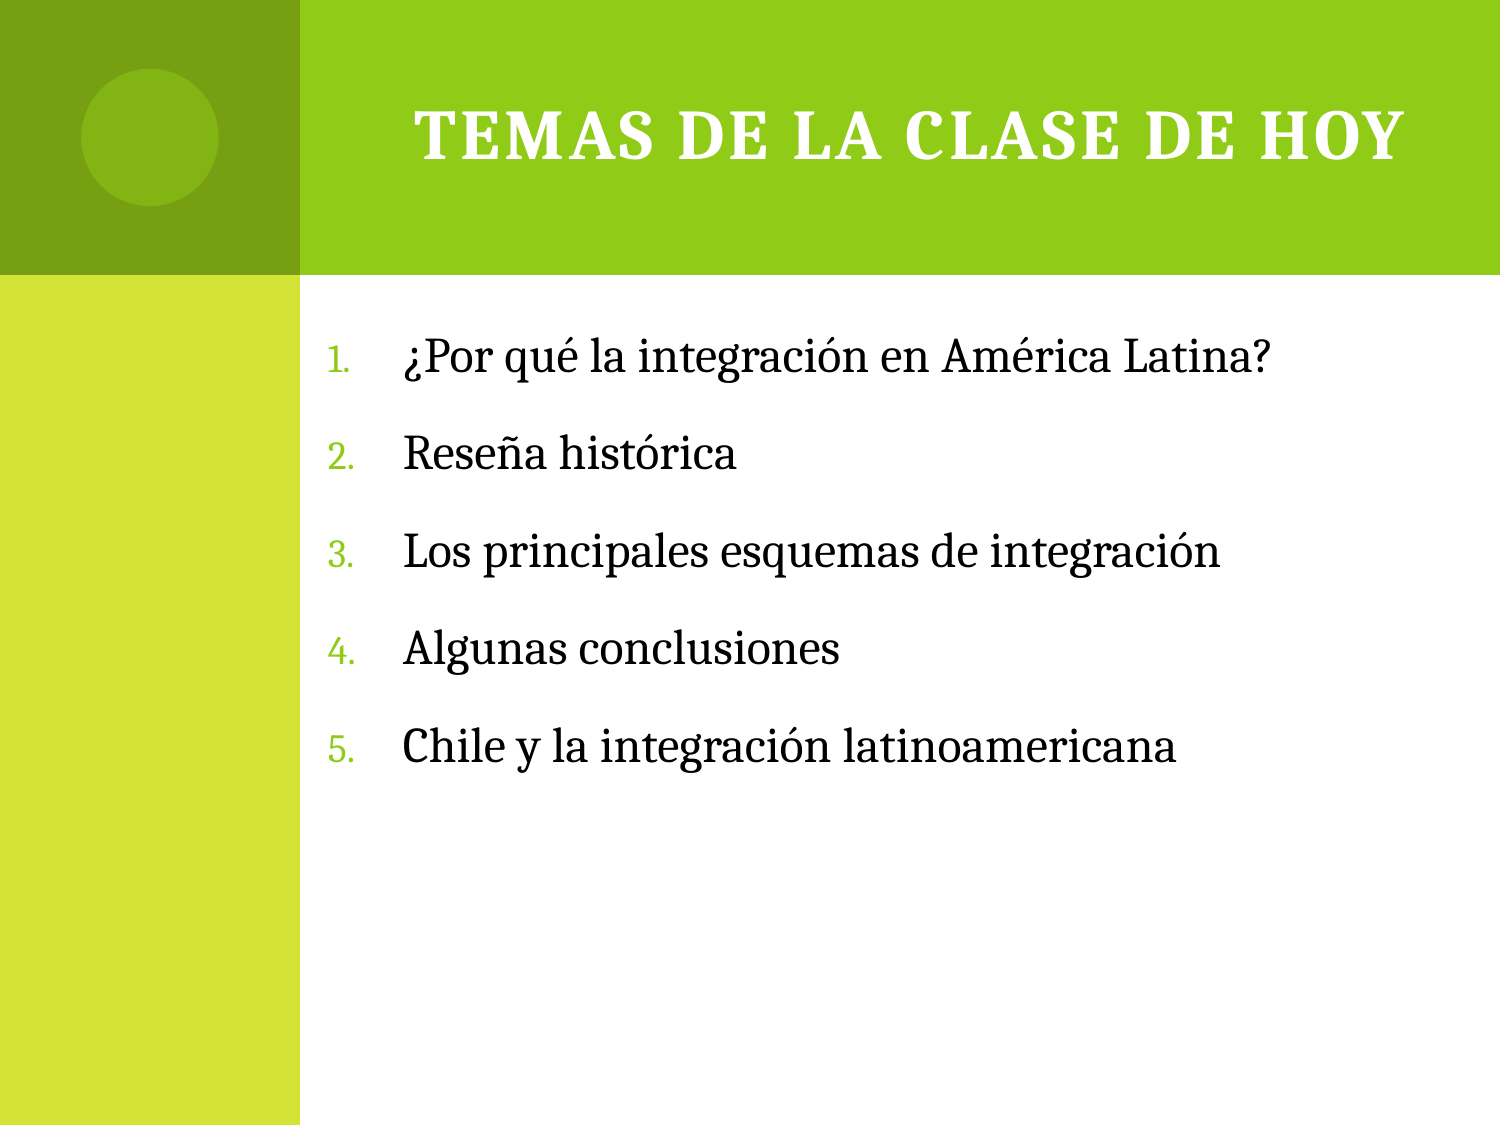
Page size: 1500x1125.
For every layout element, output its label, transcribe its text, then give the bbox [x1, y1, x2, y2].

title Temas de la clase de hoy [399, 37, 1425, 225]
list ¿Por qué la integración en América Latina? Reseña histórica Los principales esquemas de integración Algunas conclusiones Chile y la integración latinoamericana [312, 314, 1471, 1035]
